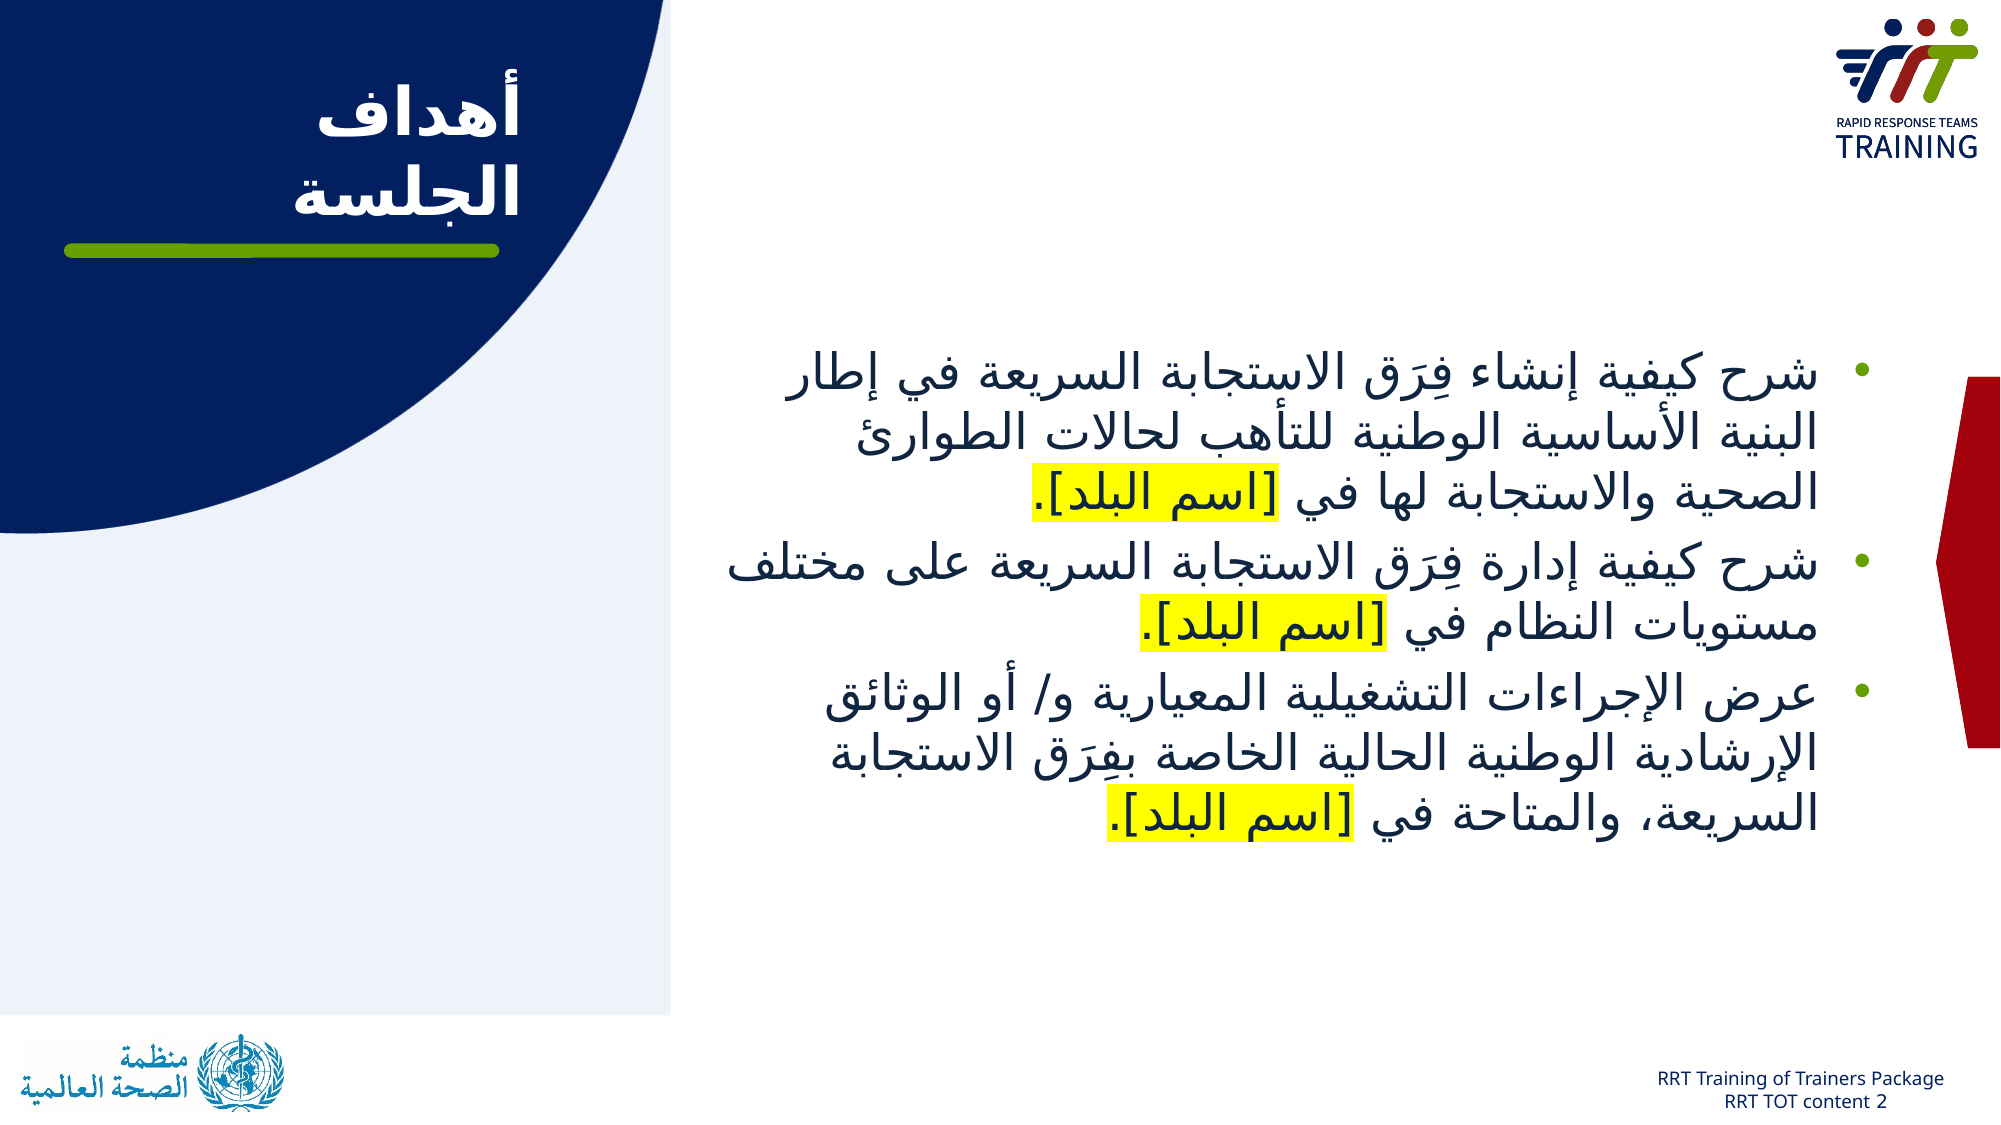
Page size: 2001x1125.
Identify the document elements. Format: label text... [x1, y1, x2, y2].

picture [21, 1034, 284, 1112]
picture [1835, 19, 1978, 167]
text_box أهداف الجلسة [59, 61, 531, 237]
picture [0, 0, 670, 538]
text_box شرح كيفية إنشاء فِرَق الاستجابة السريعة في إطار البنية الأساسية الوطنية للتأهب لحالات الطوارئ الصحية والاستجابة لها في [اسم البلد]. شرح كيفية إدارة فِرَق الاستجابة السريعة على مختلف مستويات النظام في [اسم البلد]. عرض الإجراءات التشغيلية المعيارية و/ أو الوثائق الإرشادية الوطنية الحالية الخاصة بفِرَق الاستجابة السريعة، والمتاحة في [اسم البلد]. [702, 332, 1879, 848]
text_box [1936, 376, 2000, 749]
